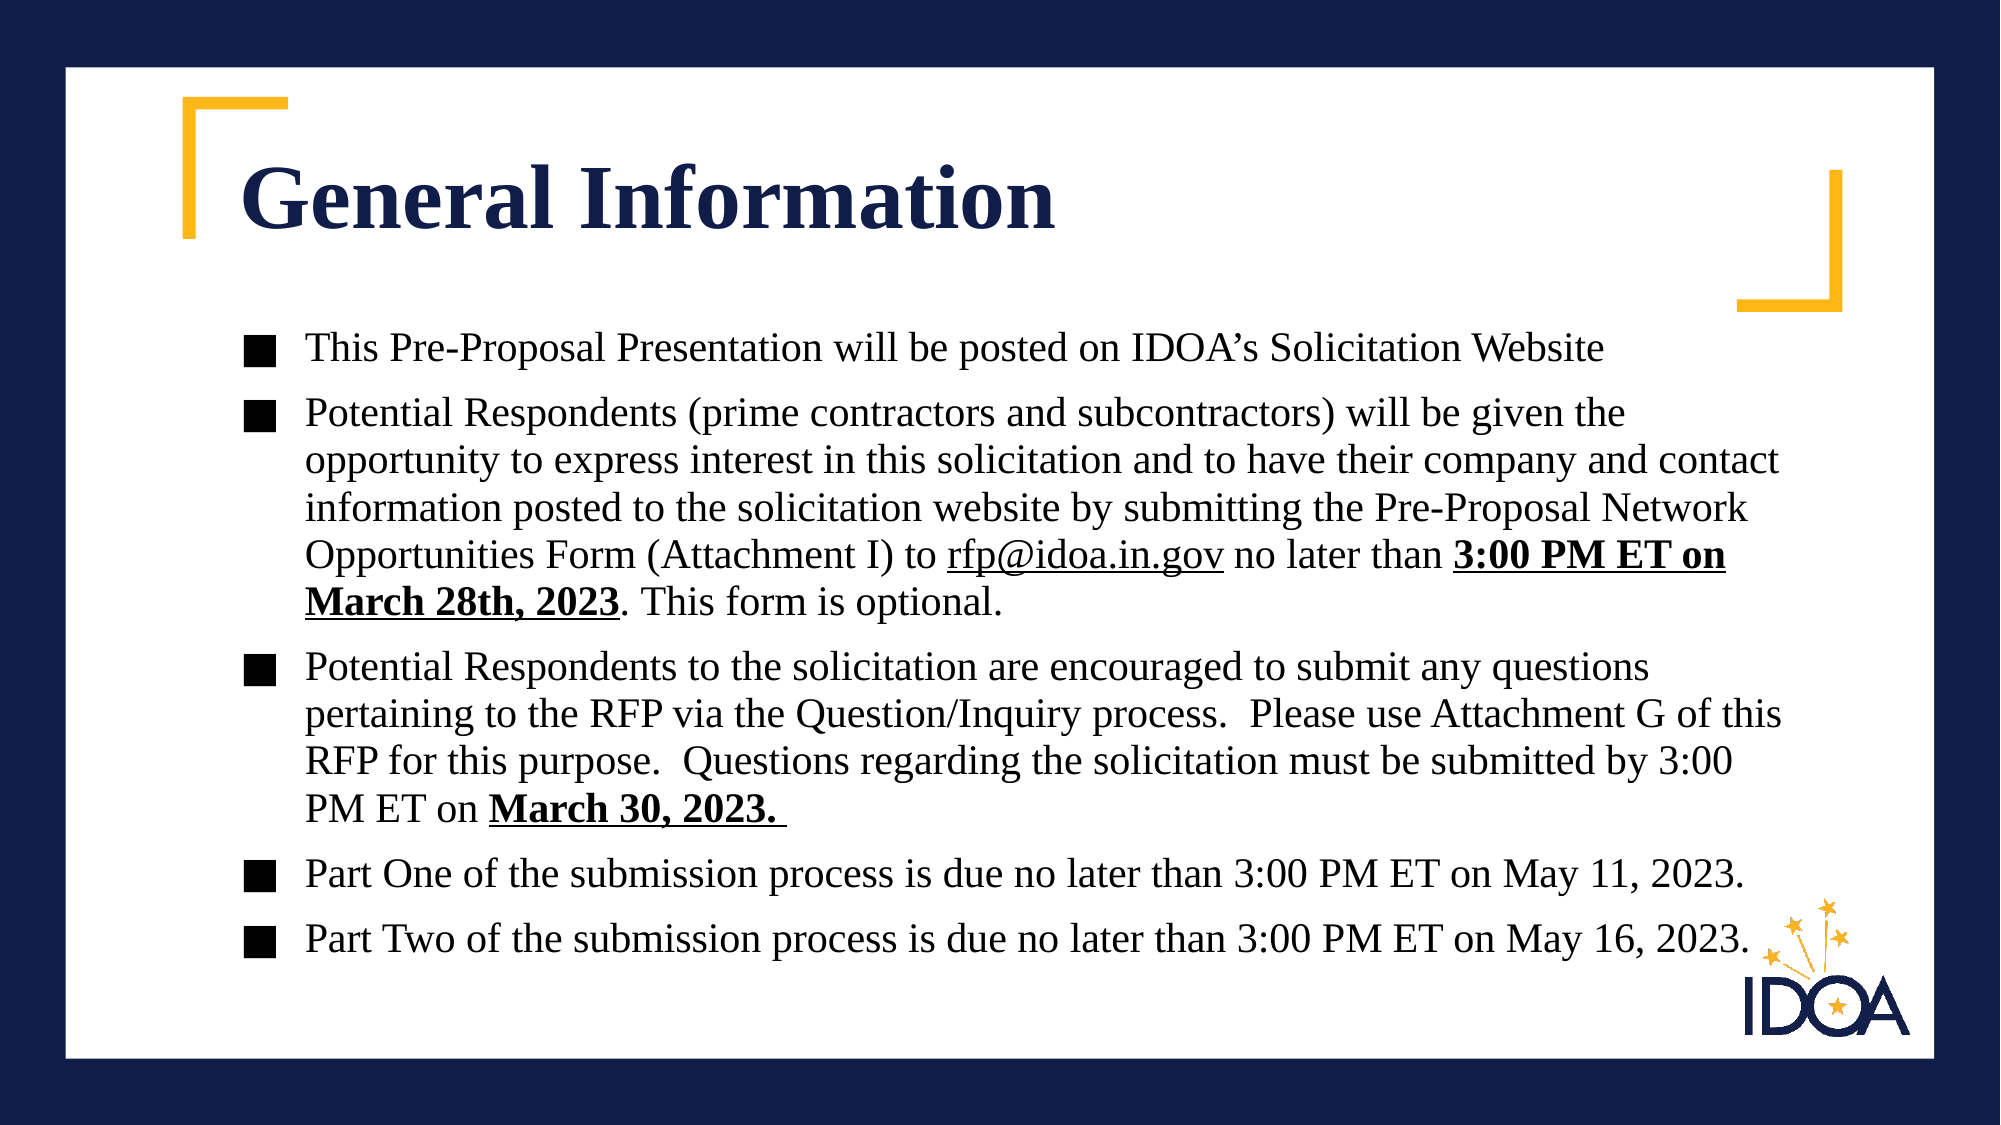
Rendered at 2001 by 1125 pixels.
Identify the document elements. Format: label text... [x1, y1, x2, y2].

title General Information [225, 142, 1800, 279]
picture [1702, 857, 1959, 1114]
list This Pre-Proposal Presentation will be posted on IDOA’s Solicitation Website Potential Respondents (prime contractors and subcontractors) will be given the opportunity to express interest in this solicitation and to have their company and contact information posted to the solicitation website by submitting the Pre-Proposal Network Opportunities Form (Attachment I) to rfp@idoa.in.gov no later than 3:00 PM ET on March 28th, 2023. This form is optional. Potential Respondents to the solicitation are encouraged to submit any questions pertaining to the RFP via the Question/Inquiry process. Please use Attachment G of this RFP for this purpose. Questions regarding the solicitation must be submitted by 3:00 PM ET on March 30, 2023. Part One of the submission process is due no later than 3:00 PM ET on May 11, 2023. Part Two of the submission process is due no later than 3:00 PM ET on May 16, 2023. [225, 316, 1800, 983]
